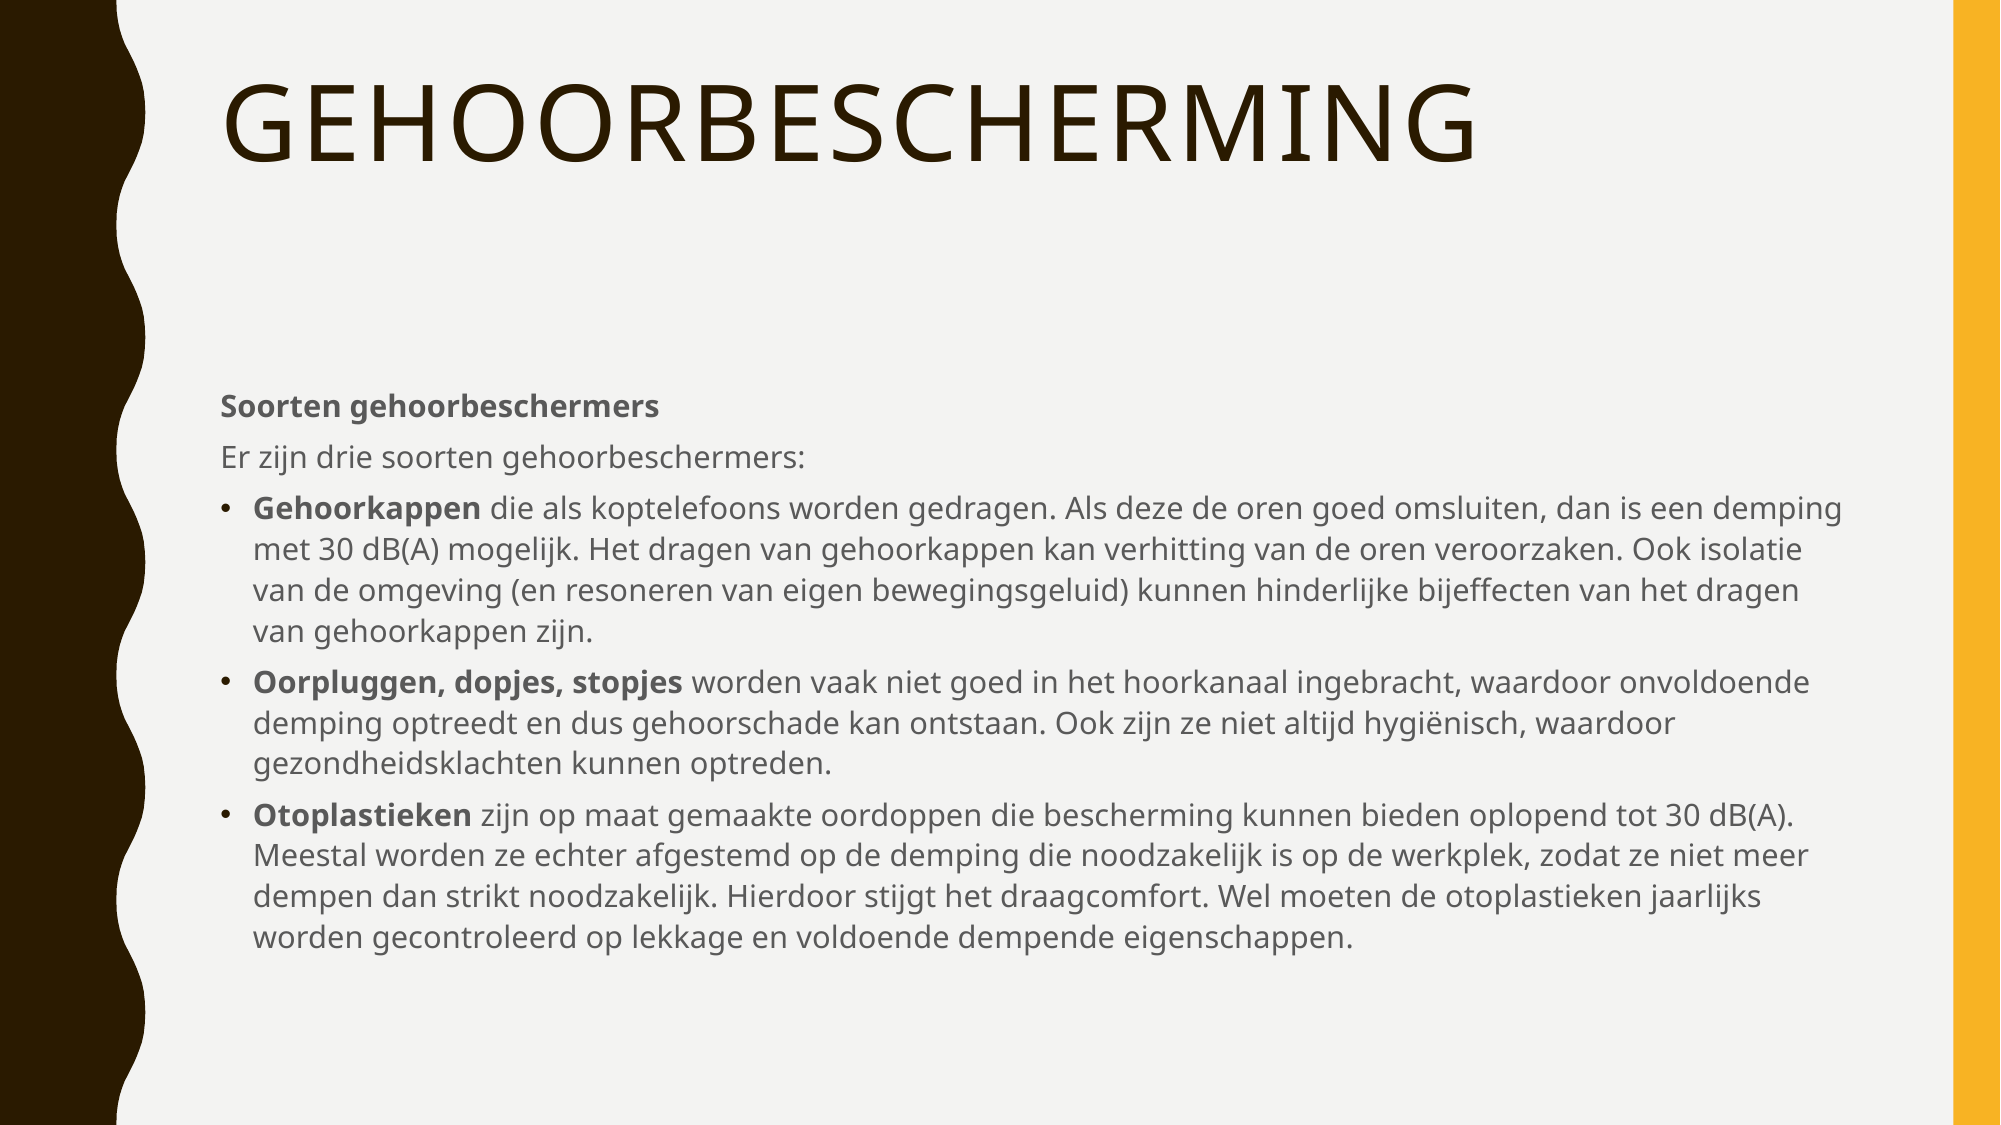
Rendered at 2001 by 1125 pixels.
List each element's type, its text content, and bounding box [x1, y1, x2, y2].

list Soorten gehoorbeschermers Er zijn drie soorten gehoorbeschermers: Gehoorkappen die als koptelefoons worden gedragen. Als deze de oren goed omsluiten, dan is een demping met 30 dB(A) mogelijk. Het dragen van gehoorkappen kan verhitting van de oren veroorzaken. Ook isolatie van de omgeving (en resoneren van eigen bewegingsgeluid) kunnen hinderlijke bijeffecten van het dragen van gehoorkappen zijn. Oorpluggen, dopjes, stopjes worden vaak niet goed in het hoorkanaal ingebracht, waardoor onvoldoende demping optreedt en dus gehoorschade kan ontstaan. Ook zijn ze niet altijd hygiënisch, waardoor gezondheidsklachten kunnen optreden. Otoplastieken zijn op maat gemaakte oordoppen die bescherming kunnen bieden oplopend tot 30 dB(A). Meestal worden ze echter afgestemd op de demping die noodzakelijk is op de werkplek, zodat ze niet meer dempen dan strikt noodzakelijk. Hierdoor stijgt het draagcomfort. Wel moeten de otoplastieken jaarlijks worden gecontroleerd op lekkage en voldoende dempende eigenschappen. [205, 375, 1875, 965]
title gehoorbescherming [205, 62, 1875, 308]
